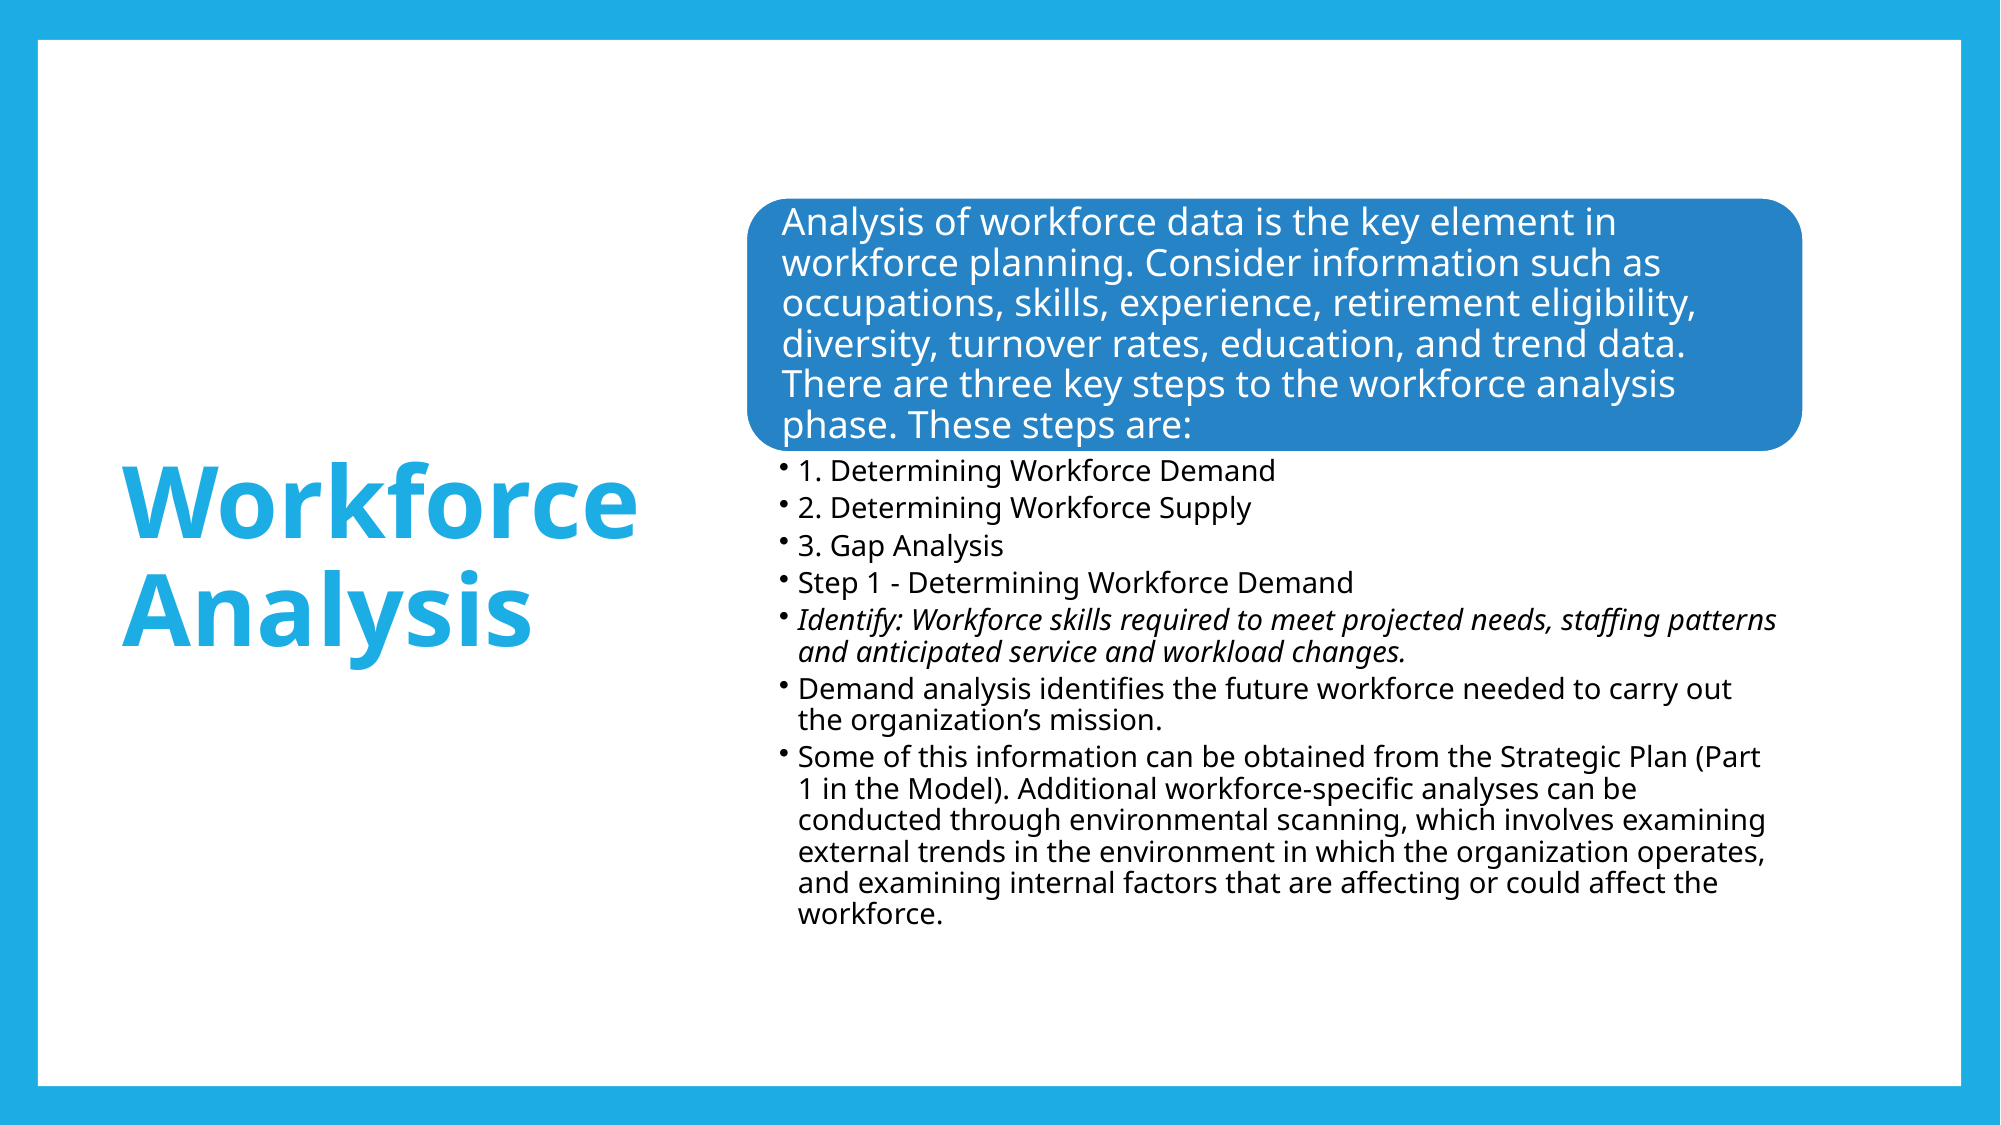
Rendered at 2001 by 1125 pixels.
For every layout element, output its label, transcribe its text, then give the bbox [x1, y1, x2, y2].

title Workforce Analysis [107, 99, 659, 1020]
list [745, 196, 1805, 931]
